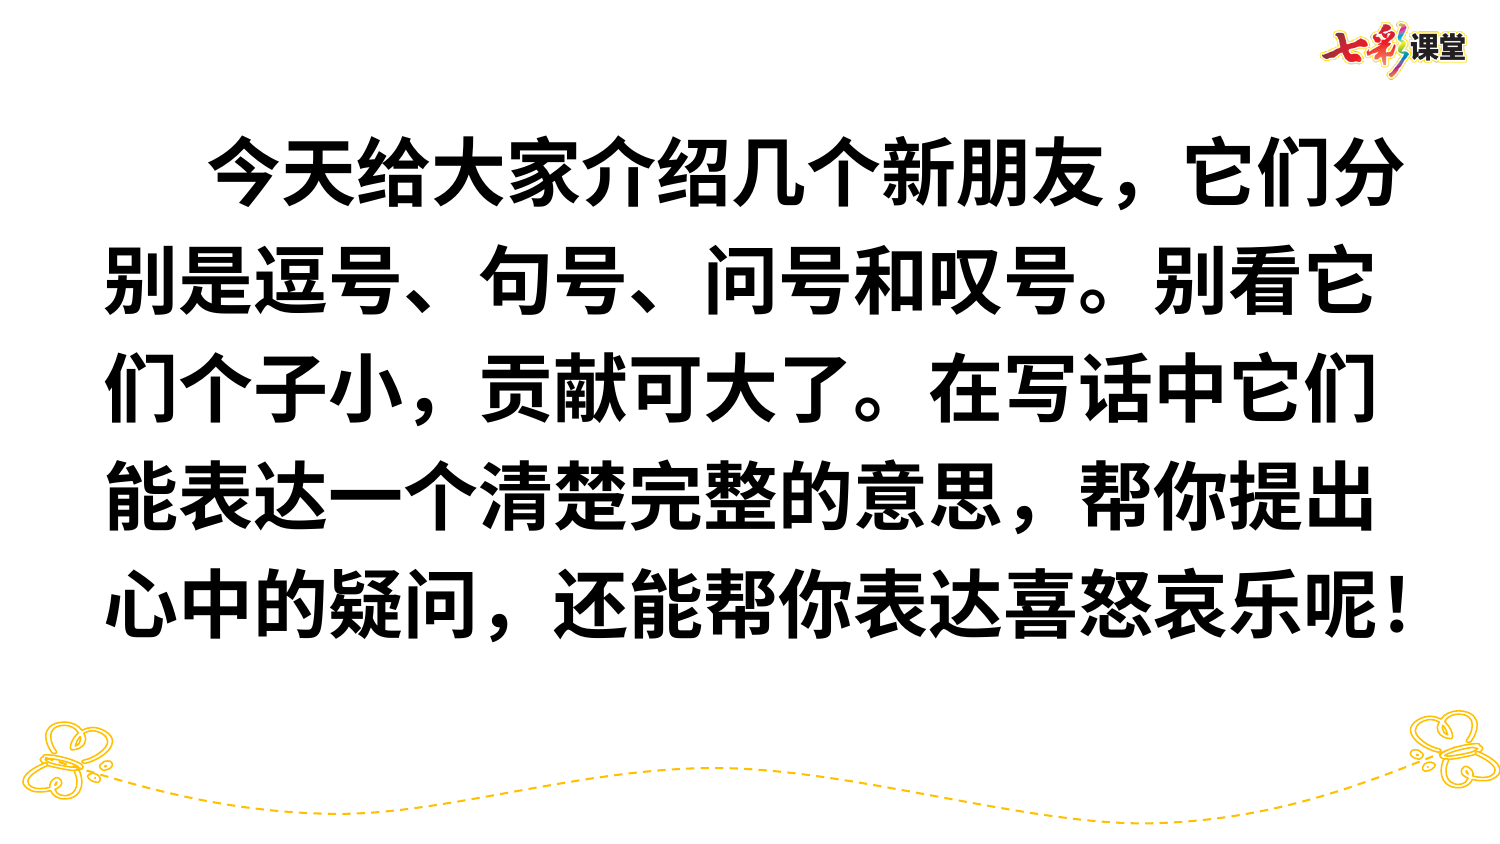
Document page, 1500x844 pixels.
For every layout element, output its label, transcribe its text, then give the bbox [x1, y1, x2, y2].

picture [1318, 20, 1469, 80]
text_box 今天给大家介绍几个新朋友，它们分别是逗号、句号、问号和叹号。别看它们个子小，贡献可大了。在写话中它们能表达一个清楚完整的意思，帮你提出心中的疑问，还能帮你表达喜怒哀乐呢！ [95, 103, 1430, 652]
